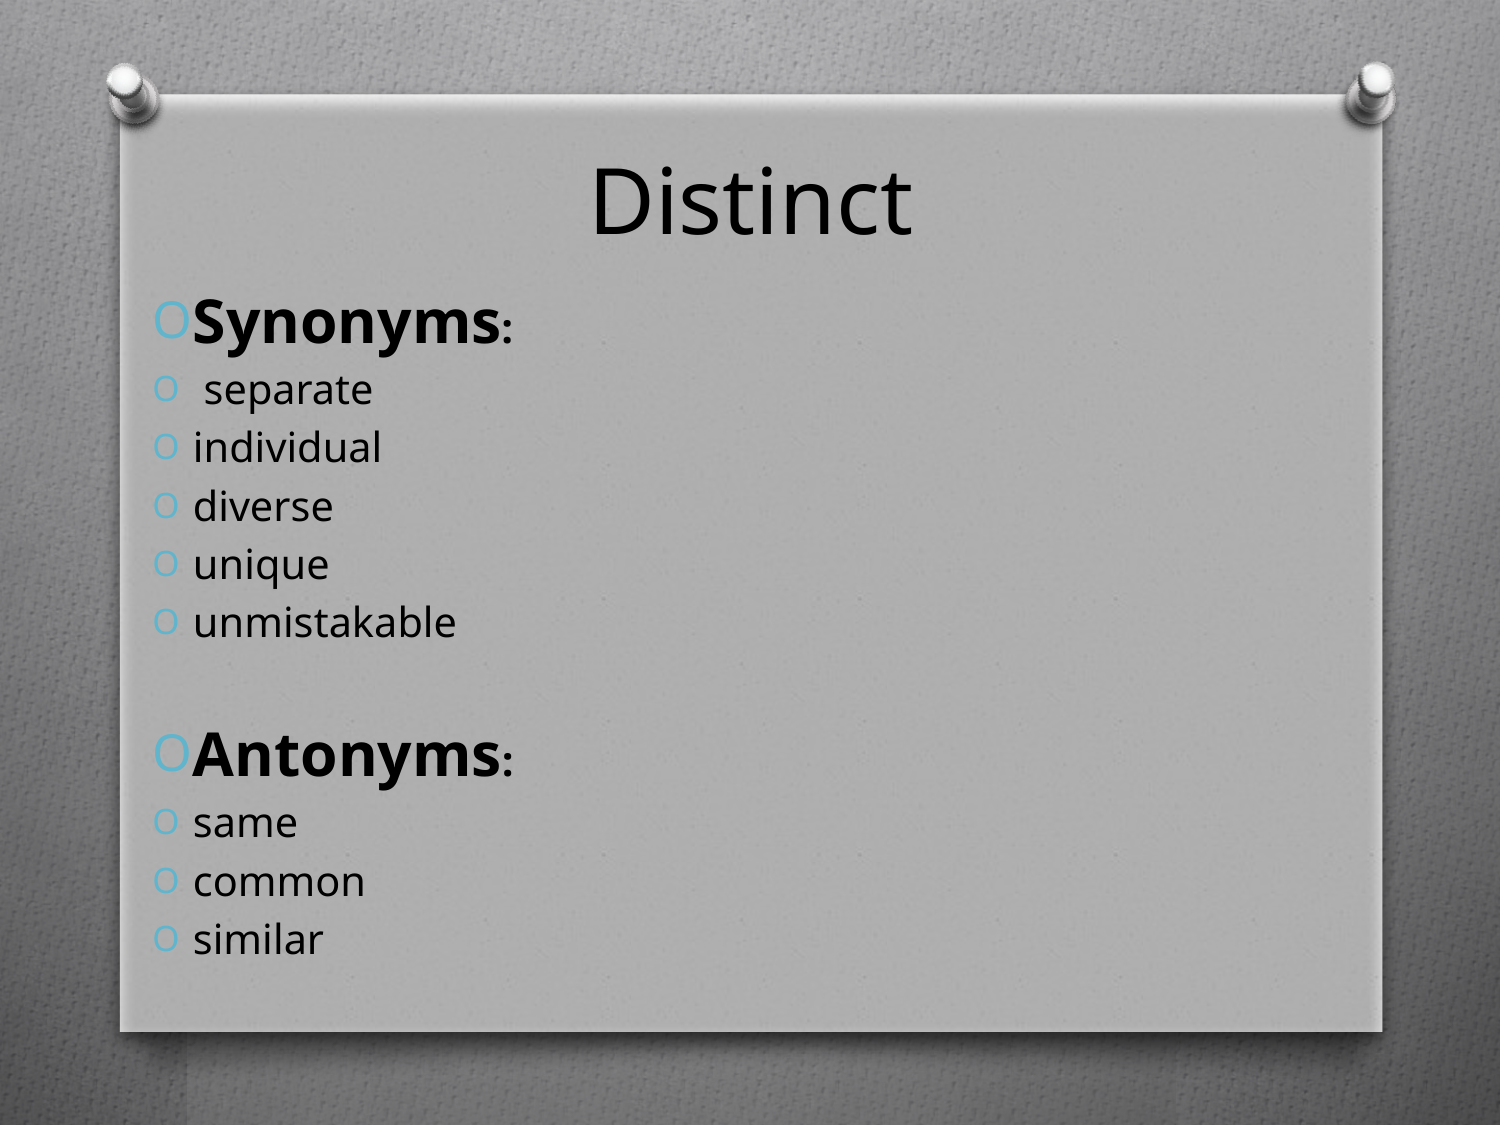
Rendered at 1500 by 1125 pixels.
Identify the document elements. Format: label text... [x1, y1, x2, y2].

list Synonyms: separate individual diverse unique unmistakable Antonyms: same common similar [137, 275, 1350, 975]
picture [1317, 35, 1439, 156]
title Distinct [179, 134, 1323, 263]
picture [75, 29, 198, 153]
